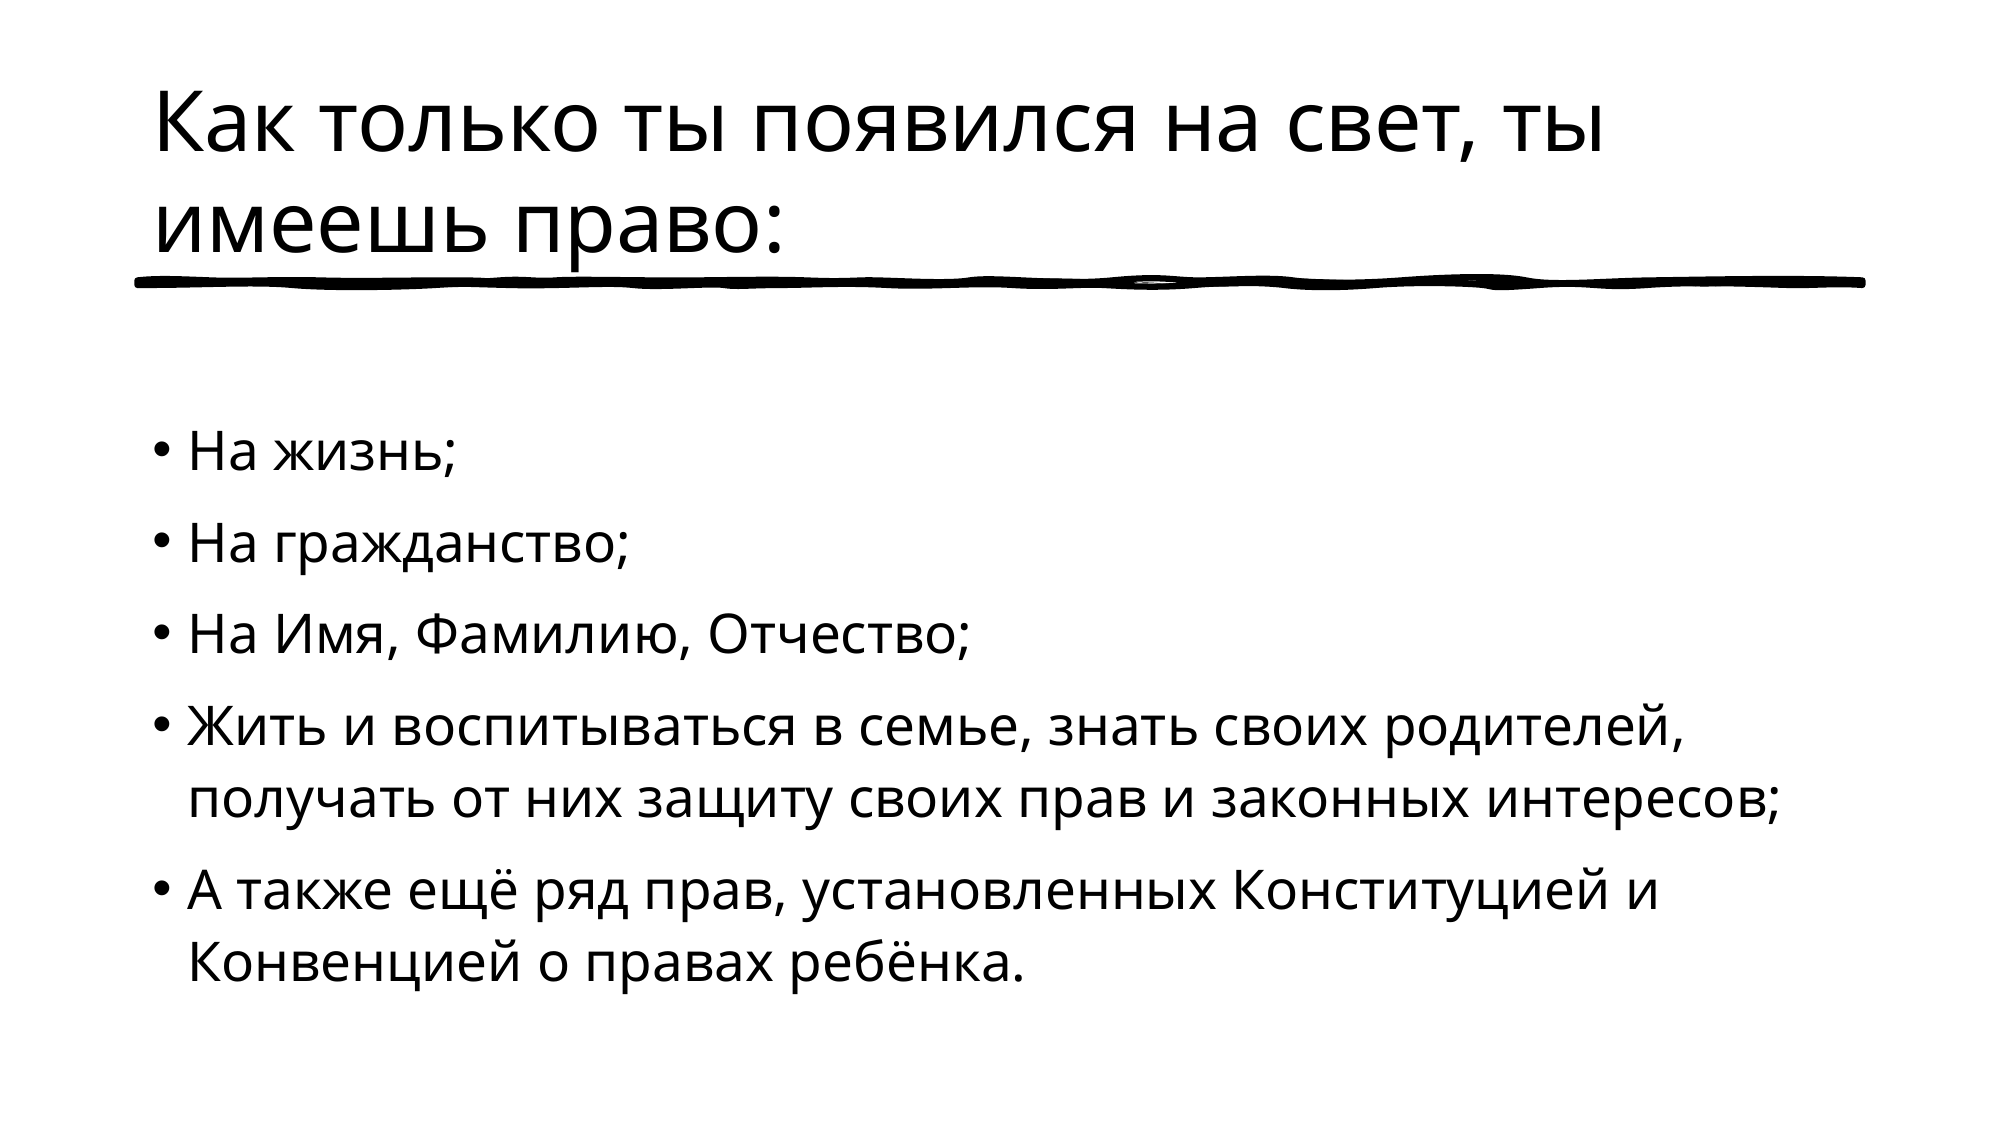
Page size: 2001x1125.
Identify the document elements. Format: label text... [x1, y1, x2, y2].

title Как только ты появился на свет, ты имеешь право: [137, 59, 1863, 278]
list На жизнь; На гражданство; На Имя, Фамилию, Отчество; Жить и воспитываться в семье, знать своих родителей, получать от них защиту своих прав и законных интересов; А также ещё ряд прав, установленных Конституцией и Конвенцией о правах ребёнка. [137, 316, 1863, 1014]
